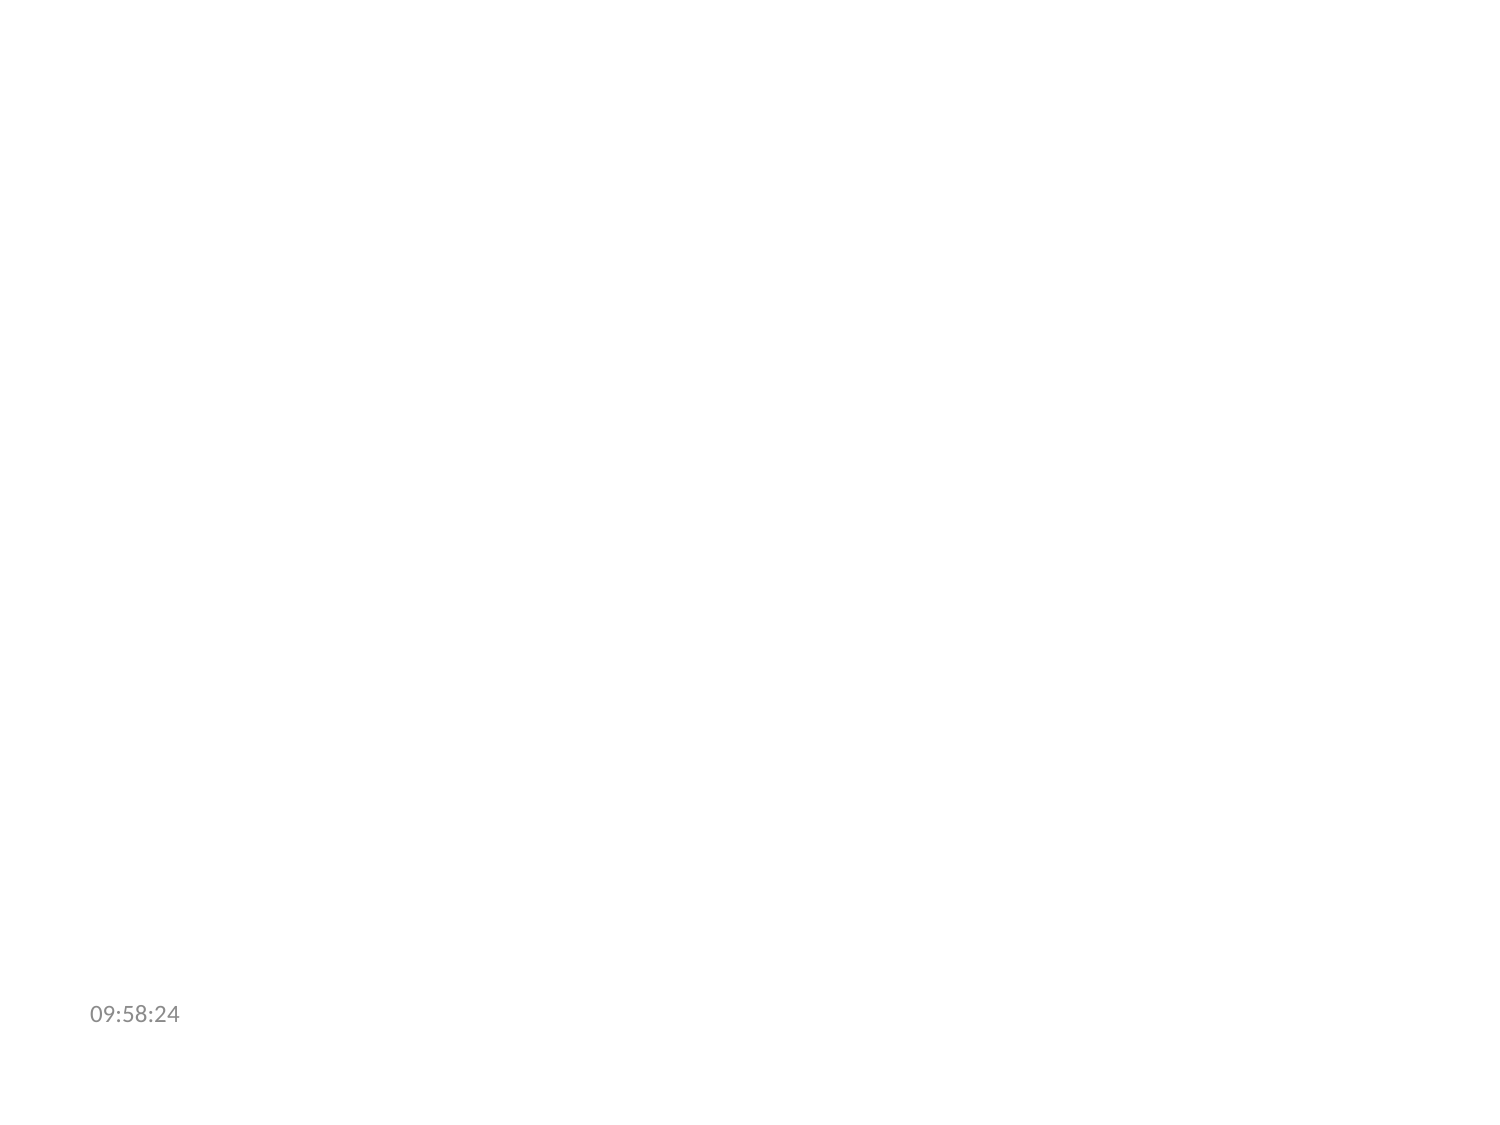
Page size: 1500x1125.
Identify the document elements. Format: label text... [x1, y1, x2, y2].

text_box 15:35:09 [75, 982, 425, 1043]
